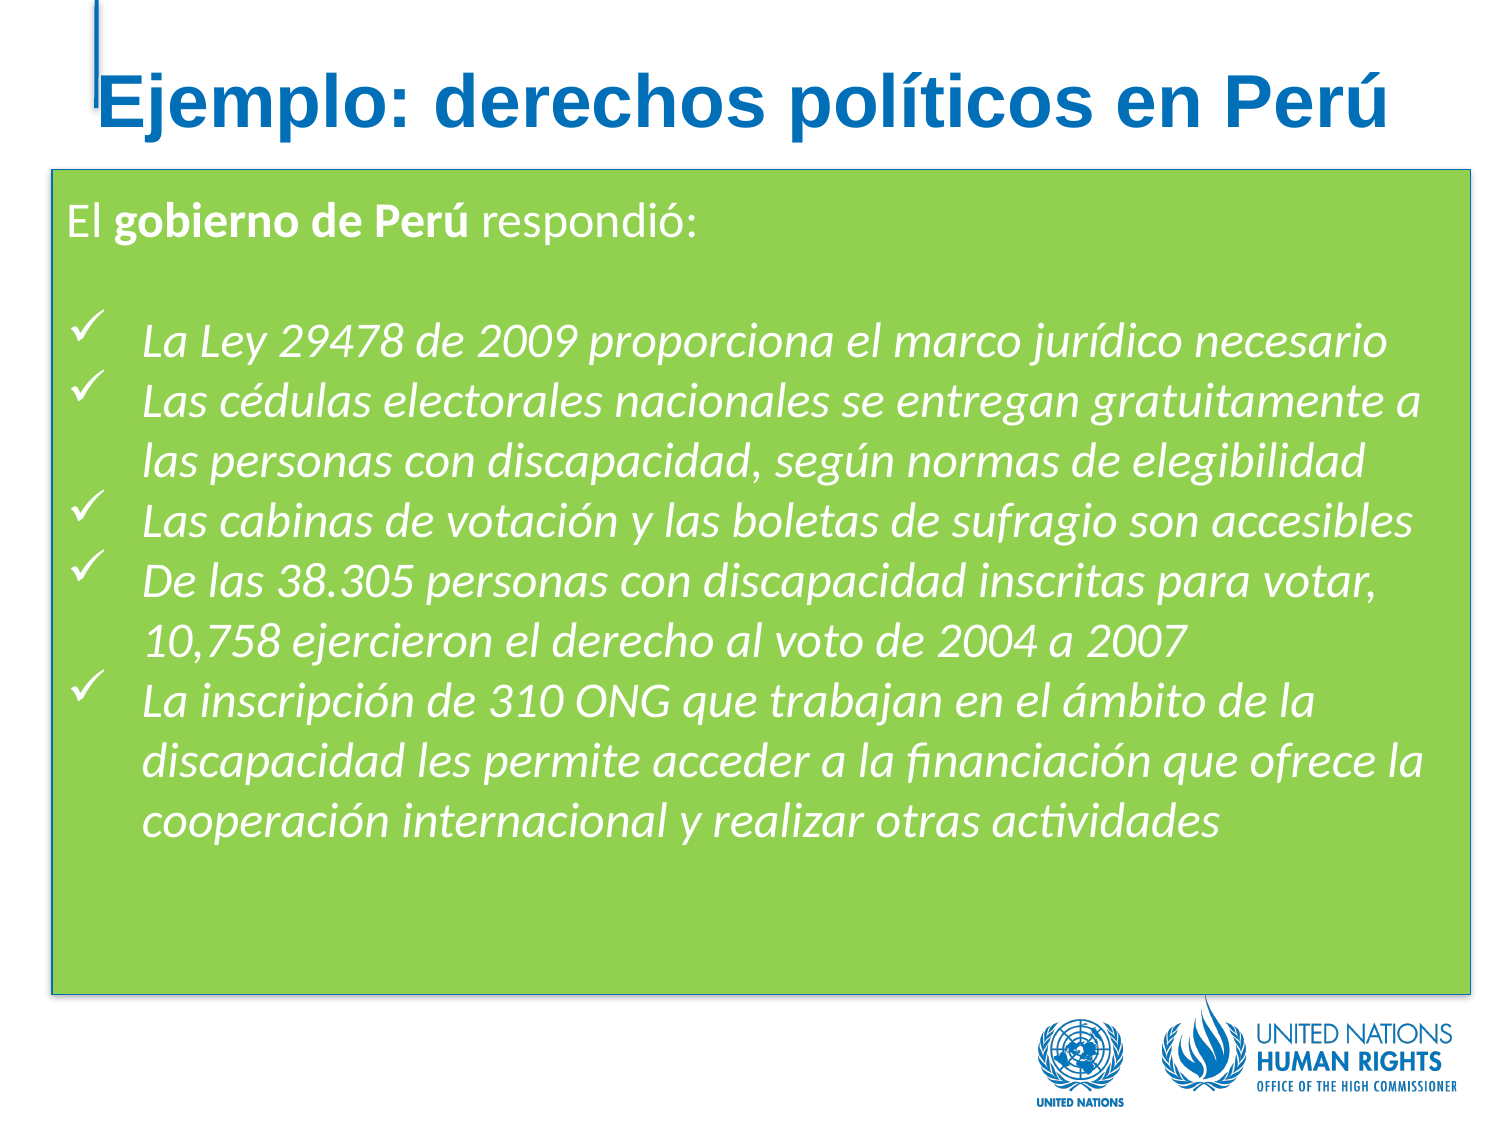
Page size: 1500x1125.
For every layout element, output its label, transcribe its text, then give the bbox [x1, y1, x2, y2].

title Ejemplo: derechos políticos en Perú [52, 45, 1437, 167]
picture [1037, 995, 1457, 1107]
text_box El gobierno de Perú respondió: La Ley 29478 de 2009 proporciona el marco jurídico necesario Las cédulas electorales nacionales se entregan gratuitamente a las personas con discapacidad, según normas de elegibilidad Las cabinas de votación y las boletas de sufragio son accesibles De las 38.305 personas con discapacidad inscritas para votar, 10,758 ejercieron el derecho al voto de 2004 a 2007 La inscripción de 310 ONG que trabajan en el ámbito de la discapacidad les permite acceder a la financiación que ofrece la cooperación internacional y realizar otras actividades [51, 169, 1471, 995]
